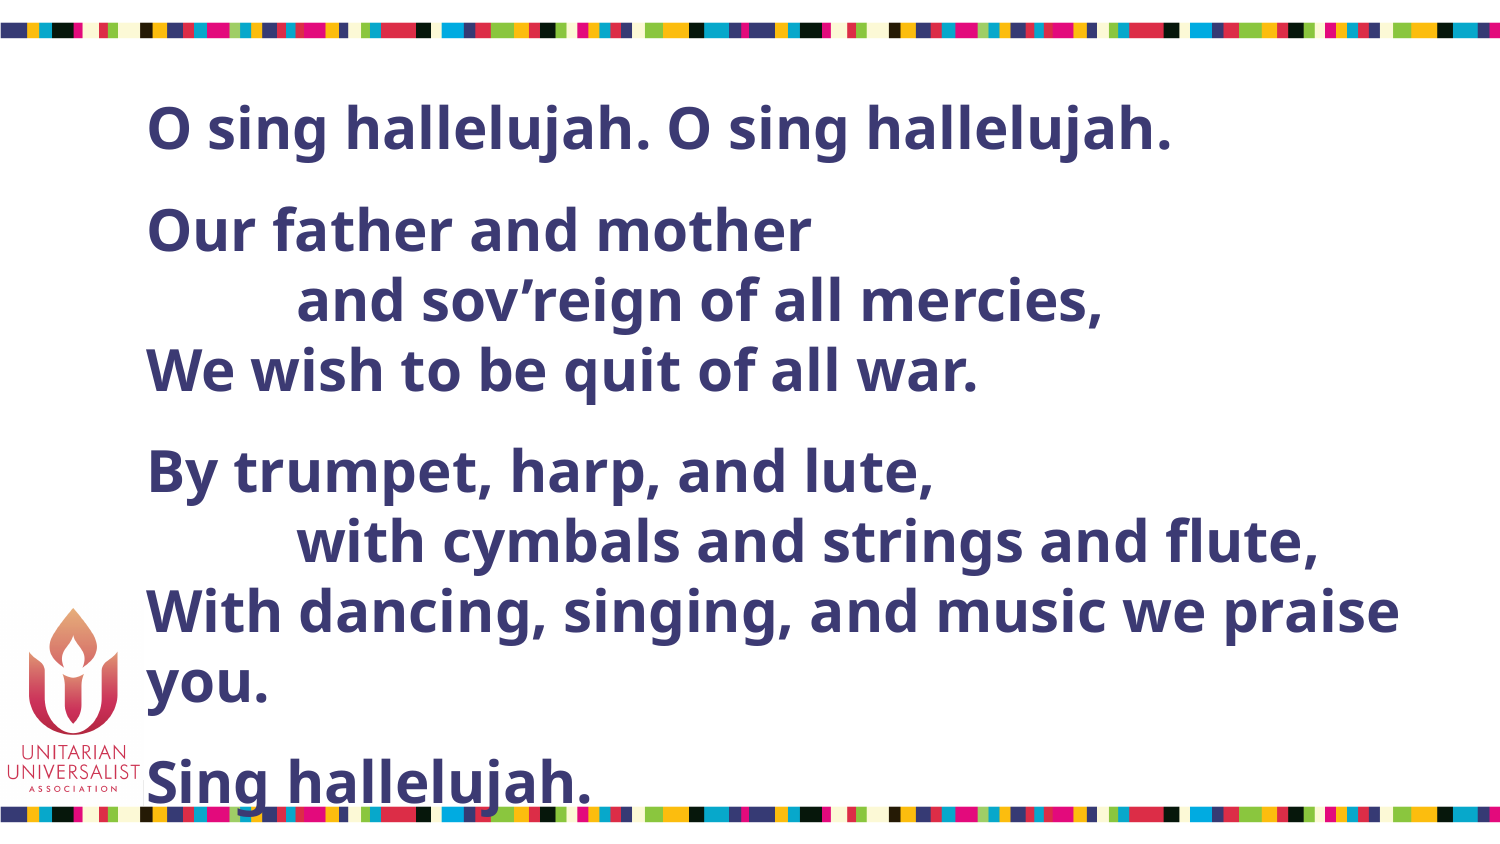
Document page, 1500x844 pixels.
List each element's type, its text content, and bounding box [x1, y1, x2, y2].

picture [0, 600, 1500, 824]
text_box O sing hallelujah. O sing hallelujah. Our father and mother and sov’reign of all mercies, We wish to be quit of all war. By trumpet, harp, and lute, with cymbals and strings and flute, With dancing, singing, and music we praise you. Sing hallelujah. [131, 76, 1500, 806]
picture [0, 22, 1500, 40]
